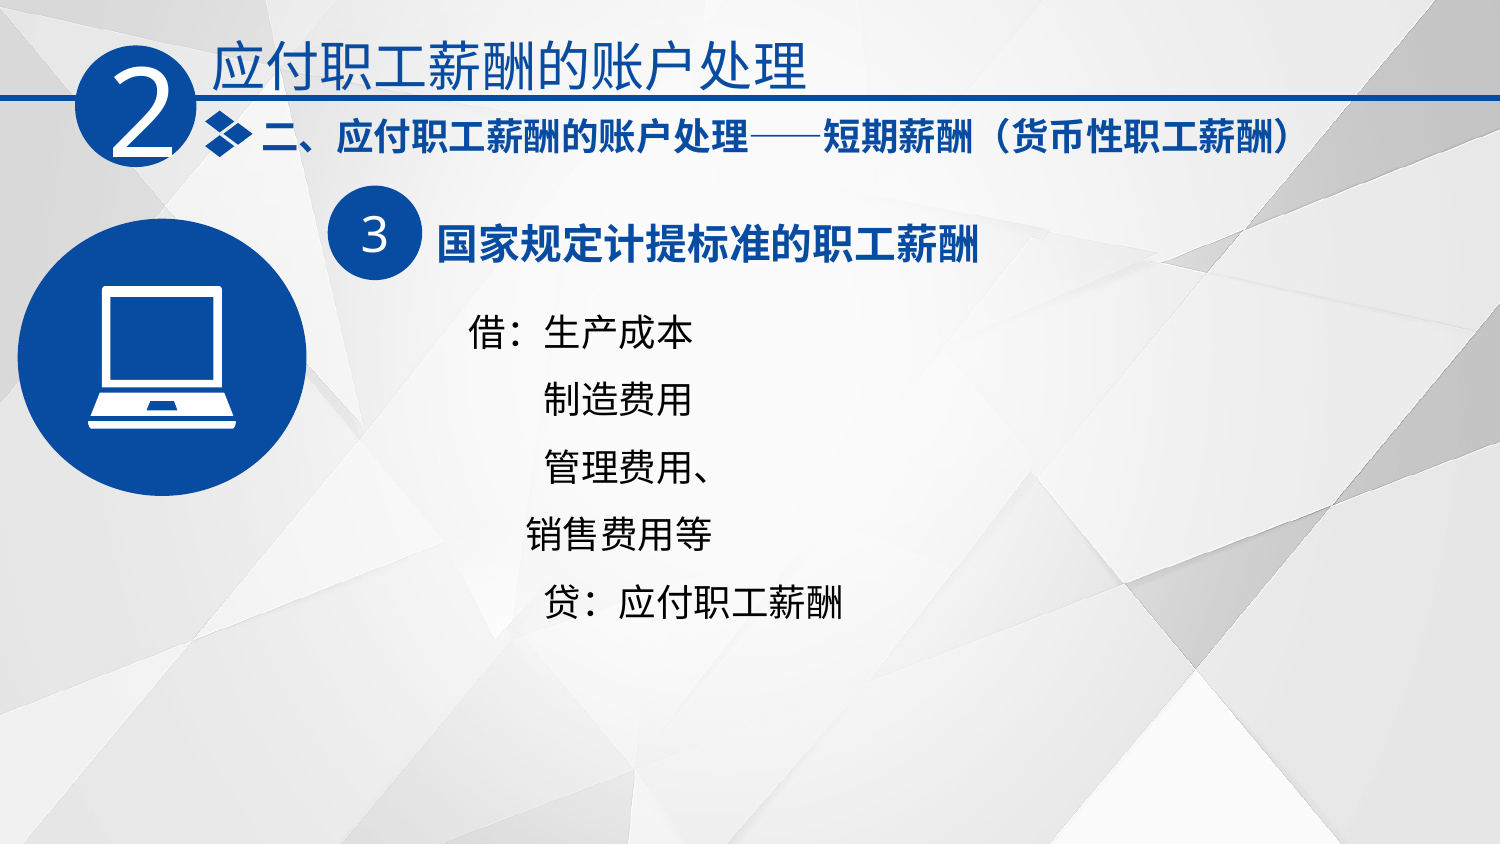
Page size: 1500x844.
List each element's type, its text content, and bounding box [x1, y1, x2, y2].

text_box 国家规定计提标准的职工薪酬 [422, 185, 1500, 276]
picture [0, 101, 1500, 844]
text_box 2 [84, 107, 203, 171]
text_box [205, 110, 235, 133]
text_box 应付职工薪酬的账户处理 [198, 37, 867, 92]
text_box 3 [327, 185, 422, 281]
text_box [223, 122, 248, 145]
text_box [75, 107, 84, 138]
text_box 二、应付职工薪酬的账户处理——短期薪酬（货币性职工薪酬） [248, 107, 1366, 164]
text_box [205, 135, 235, 158]
text_box [75, 74, 84, 97]
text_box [17, 218, 307, 497]
text_box 借：生产成本 制造费用 管理费用、 销售费用等 贷：应付职工薪酬 [416, 279, 1329, 632]
text_box 2 [84, 45, 203, 97]
picture [0, 0, 1500, 95]
